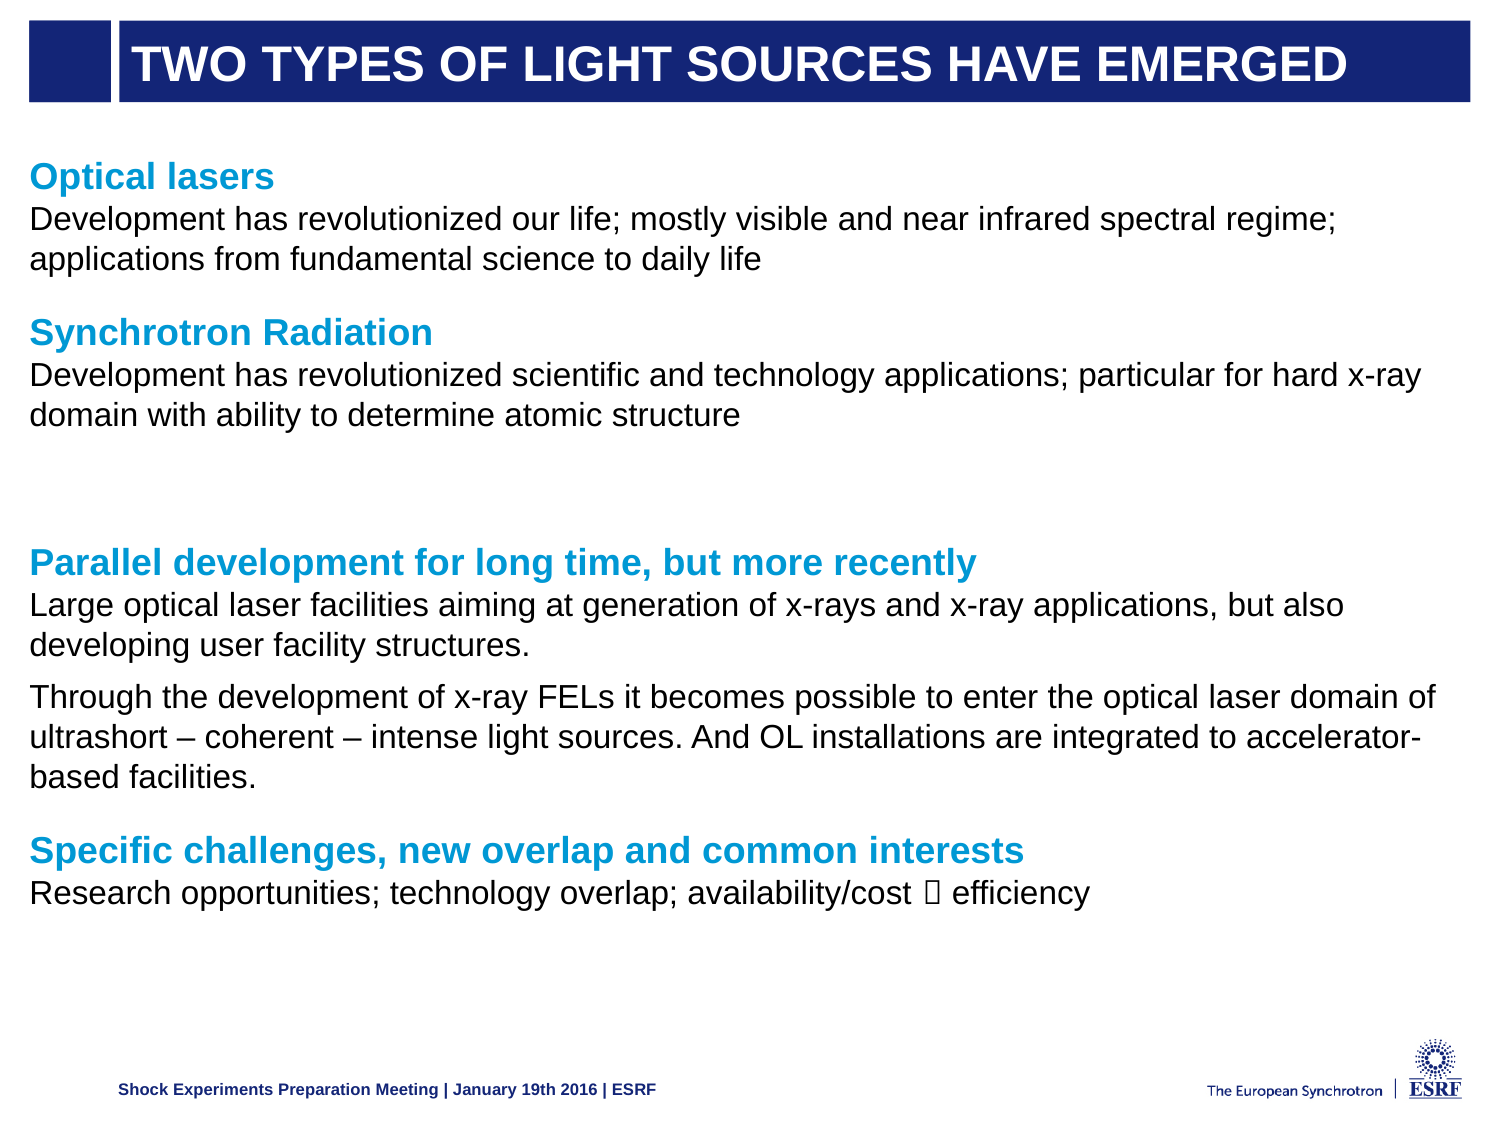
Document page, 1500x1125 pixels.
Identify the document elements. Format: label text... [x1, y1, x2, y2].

footer Shock Experiments Preparation Meeting | January 19th 2016 | ESRF [118, 1063, 1122, 1099]
list Optical lasers Development has revolutionized our life; mostly visible and near infrared spectral regime; applications from fundamental science to daily life Synchrotron Radiation Development has revolutionized scientific and technology applications; particular for hard x-ray domain with ability to determine atomic structure Parallel development for long time, but more recently Large optical laser facilities aiming at generation of x-rays and x-ray applications, but also developing user facility structures. Through the development of x-ray FELs it becomes possible to enter the optical laser domain of ultrashort – coherent – intense light sources. And OL installations are integrated to accelerator-based facilities. Specific challenges, new overlap and common interests Research opportunities; technology overlap; availability/cost  efficiency [29, 151, 1500, 1125]
title Two types of light sources have emerged [119, 20, 1471, 103]
